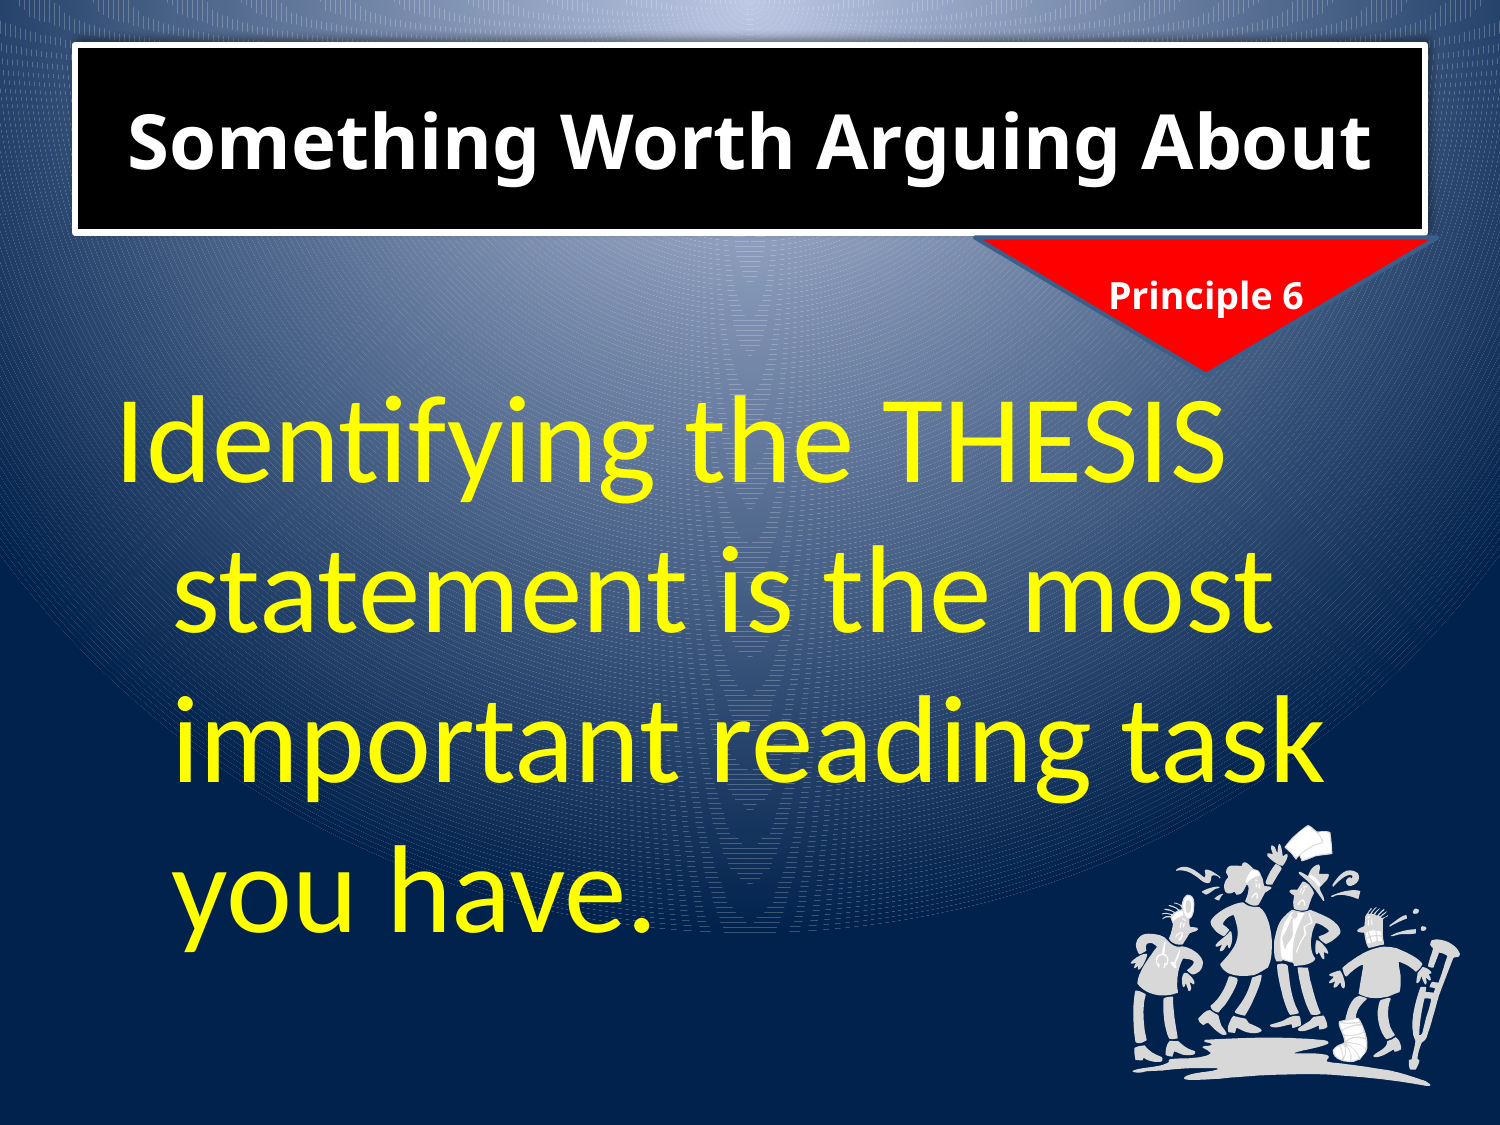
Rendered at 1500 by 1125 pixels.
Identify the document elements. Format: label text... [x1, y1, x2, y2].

text_box Principle 6 [972, 235, 1440, 377]
title Something Worth Arguing About [72, 42, 1428, 236]
picture [1130, 824, 1461, 1087]
list Identifying the THESIS statement is the most important reading task you have. [99, 350, 1450, 1093]
